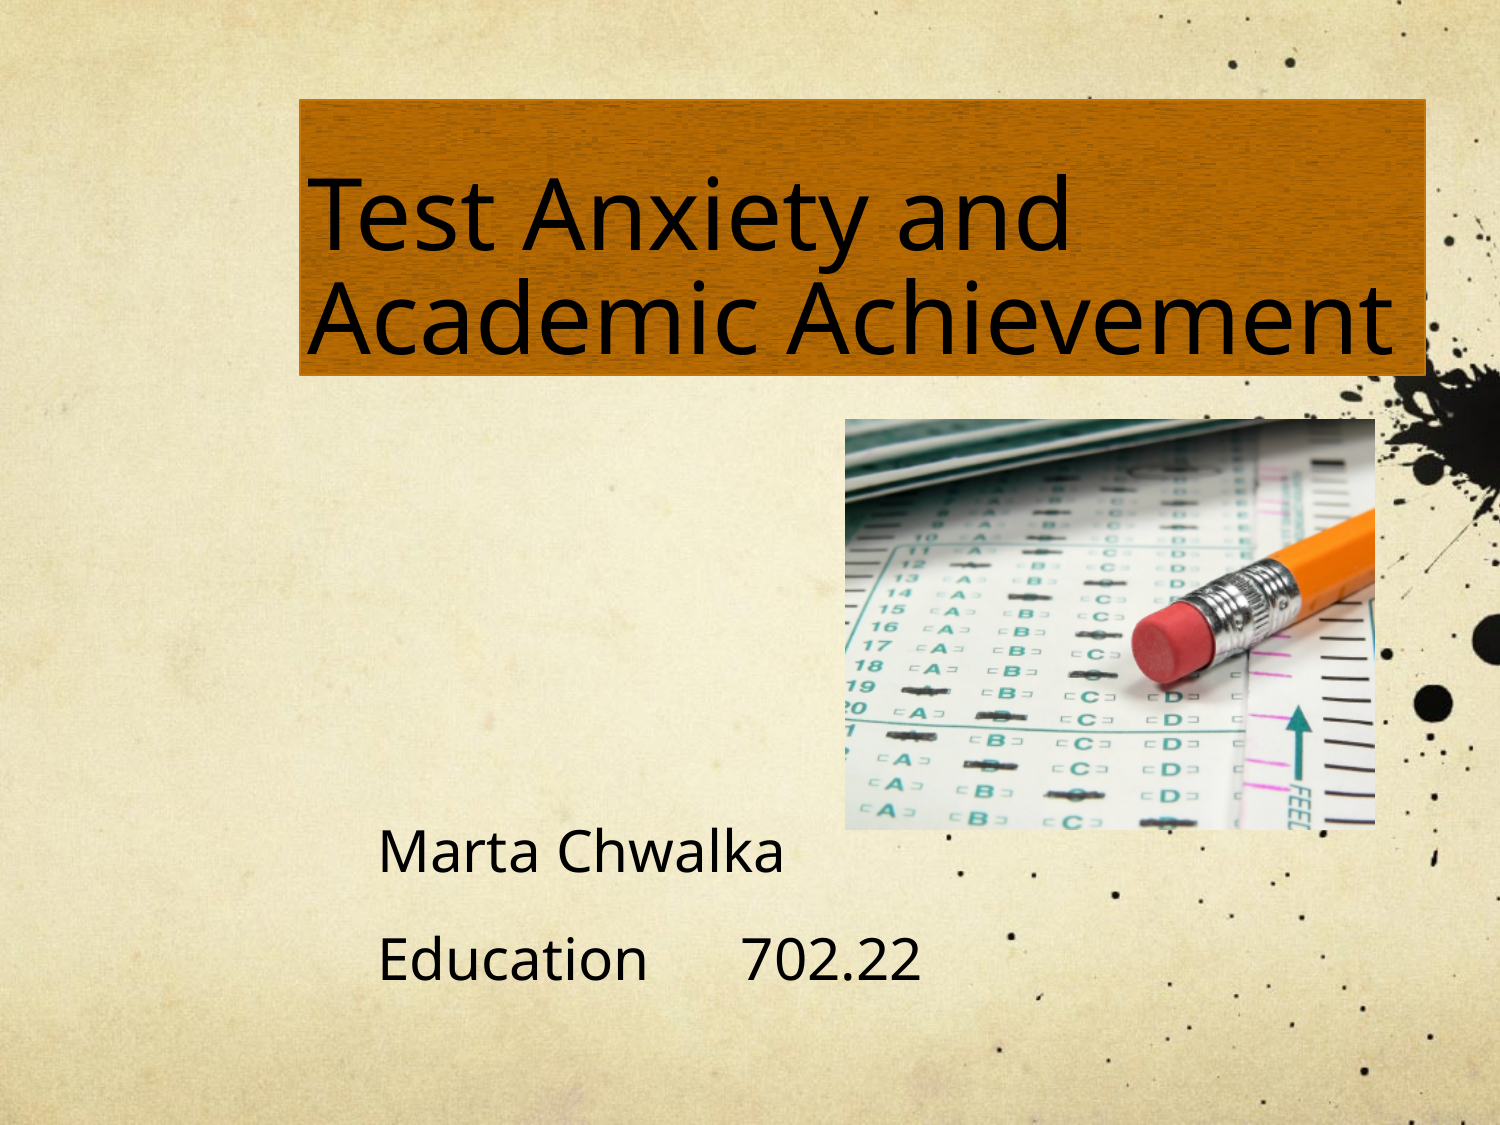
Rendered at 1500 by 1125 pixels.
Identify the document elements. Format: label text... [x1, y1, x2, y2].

picture [0, 0, 1500, 1125]
subtitle Marta Chwalka Education 702.22 [362, 829, 1425, 1023]
title Test Anxiety and Academic Achievement [299, 99, 1426, 376]
